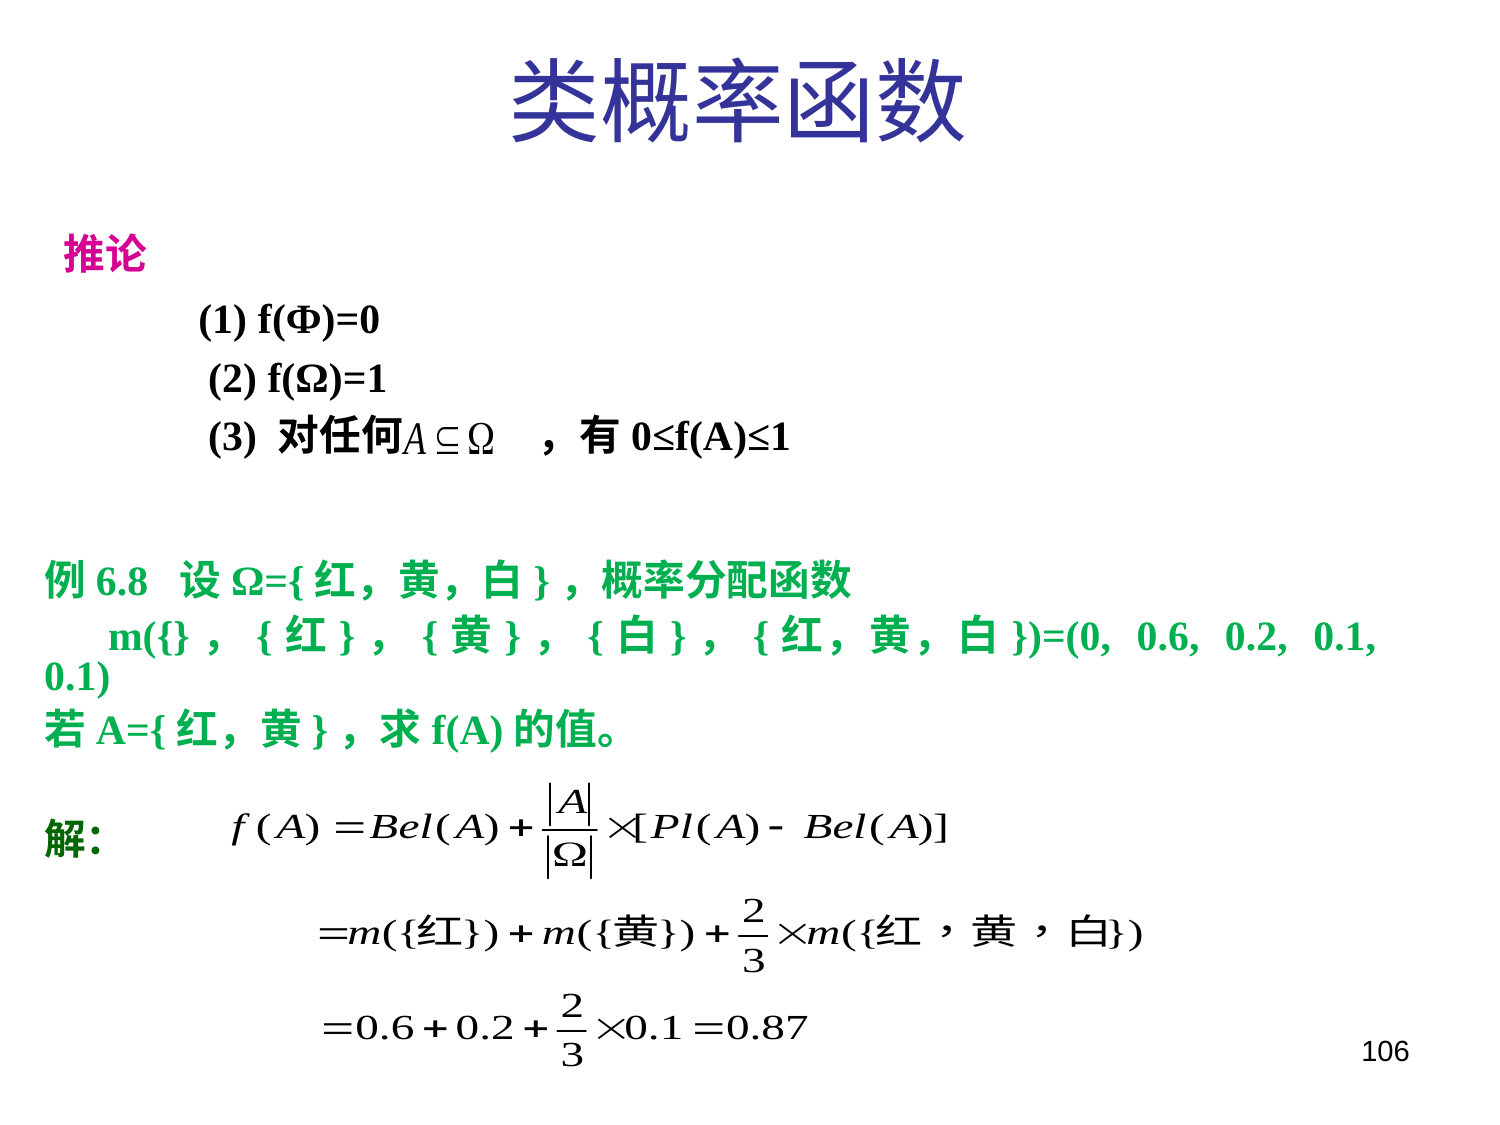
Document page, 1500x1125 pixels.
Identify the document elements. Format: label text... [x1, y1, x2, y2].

text_box 例6.8 设Ω={红，黄，白}，概率分配函数 m({}，{红}，{黄}，{白}，{红，黄，白})=(0, 0.6, 0.2, 0.1, 0.1) 若A={红，黄}，求f(A)的值。 解： [29, 556, 1405, 870]
slide_number 106 [1074, 1024, 1425, 1103]
text_box 类概率函数 [141, 36, 1335, 161]
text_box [395, 411, 503, 470]
text_box (1) f(Ф)=0 (2) f(Ω)=1 (3) 对任何 ，有0≤f(A)≤1 [141, 284, 1442, 467]
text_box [215, 774, 1152, 1074]
text_box 推论 [29, 220, 561, 285]
